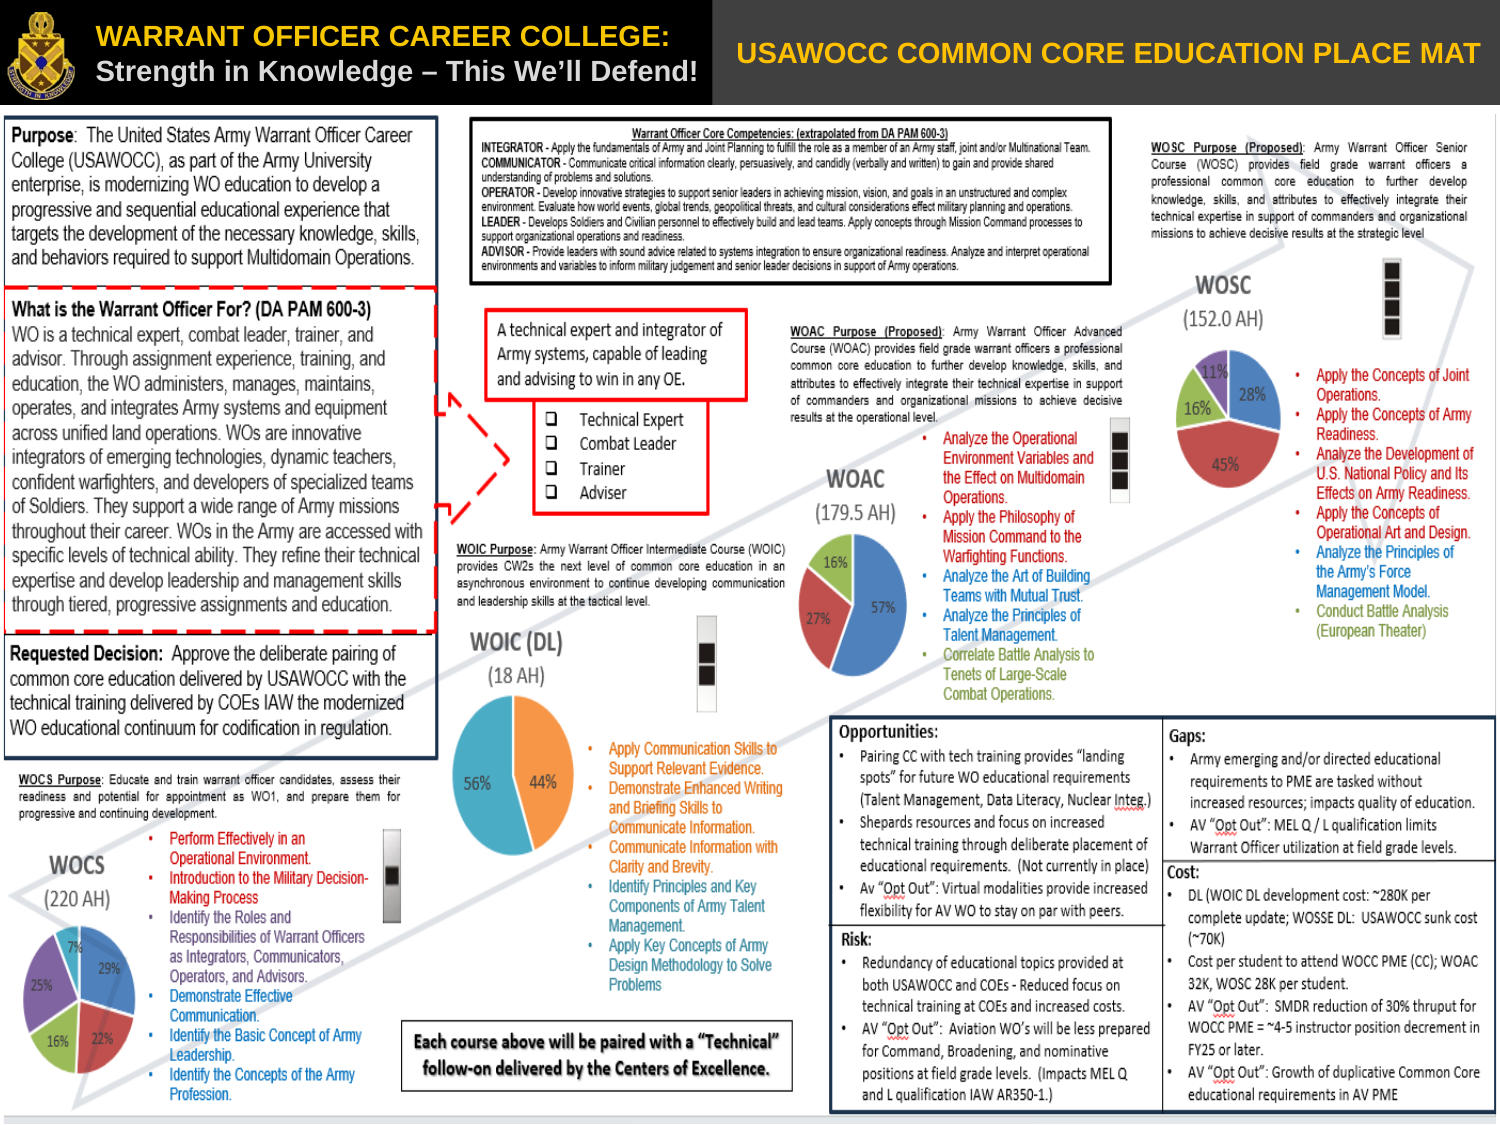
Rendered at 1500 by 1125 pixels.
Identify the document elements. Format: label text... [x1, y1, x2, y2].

picture [3, 114, 1497, 1124]
picture [7, 12, 75, 100]
title USAWOCC COMMON CORE EDUCATION PLACE MAT [616, 1, 1497, 102]
